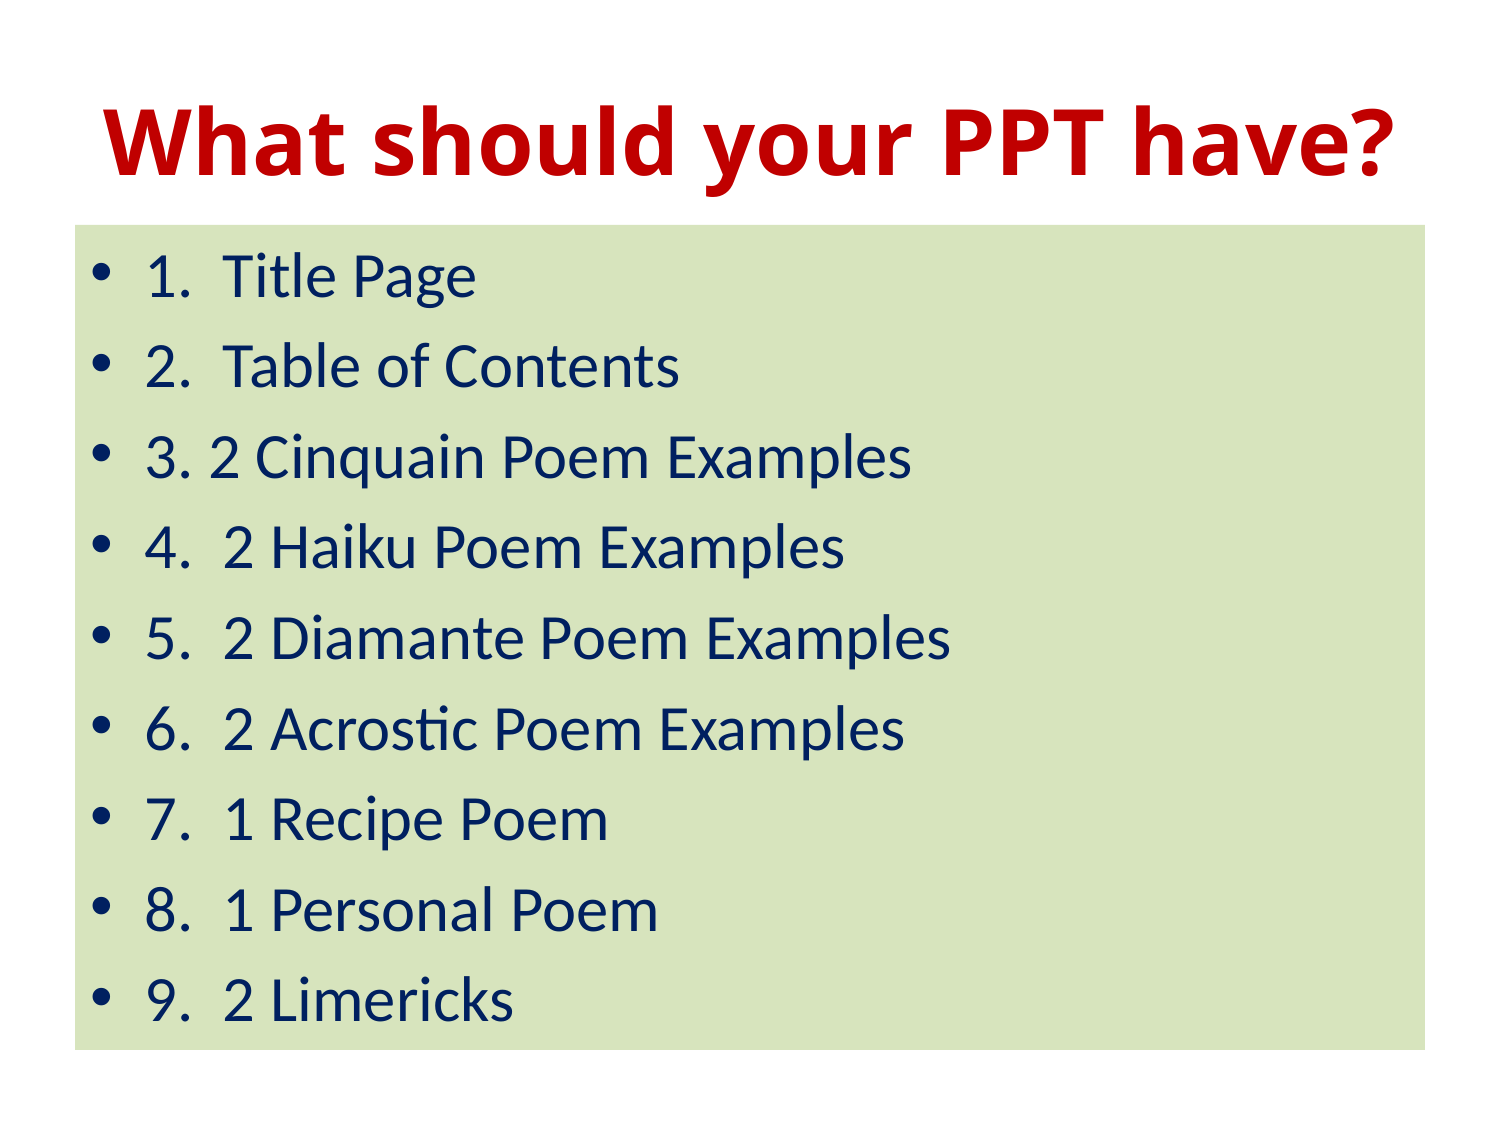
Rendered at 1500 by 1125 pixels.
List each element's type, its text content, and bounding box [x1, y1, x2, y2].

title What should your PPT have? [75, 45, 1425, 224]
list 1. Title Page 2. Table of Contents 3. 2 Cinquain Poem Examples 4. 2 Haiku Poem Examples 5. 2 Diamante Poem Examples 6. 2 Acrostic Poem Examples 7. 1 Recipe Poem 8. 1 Personal Poem 9. 2 Limericks [75, 224, 1425, 1050]
